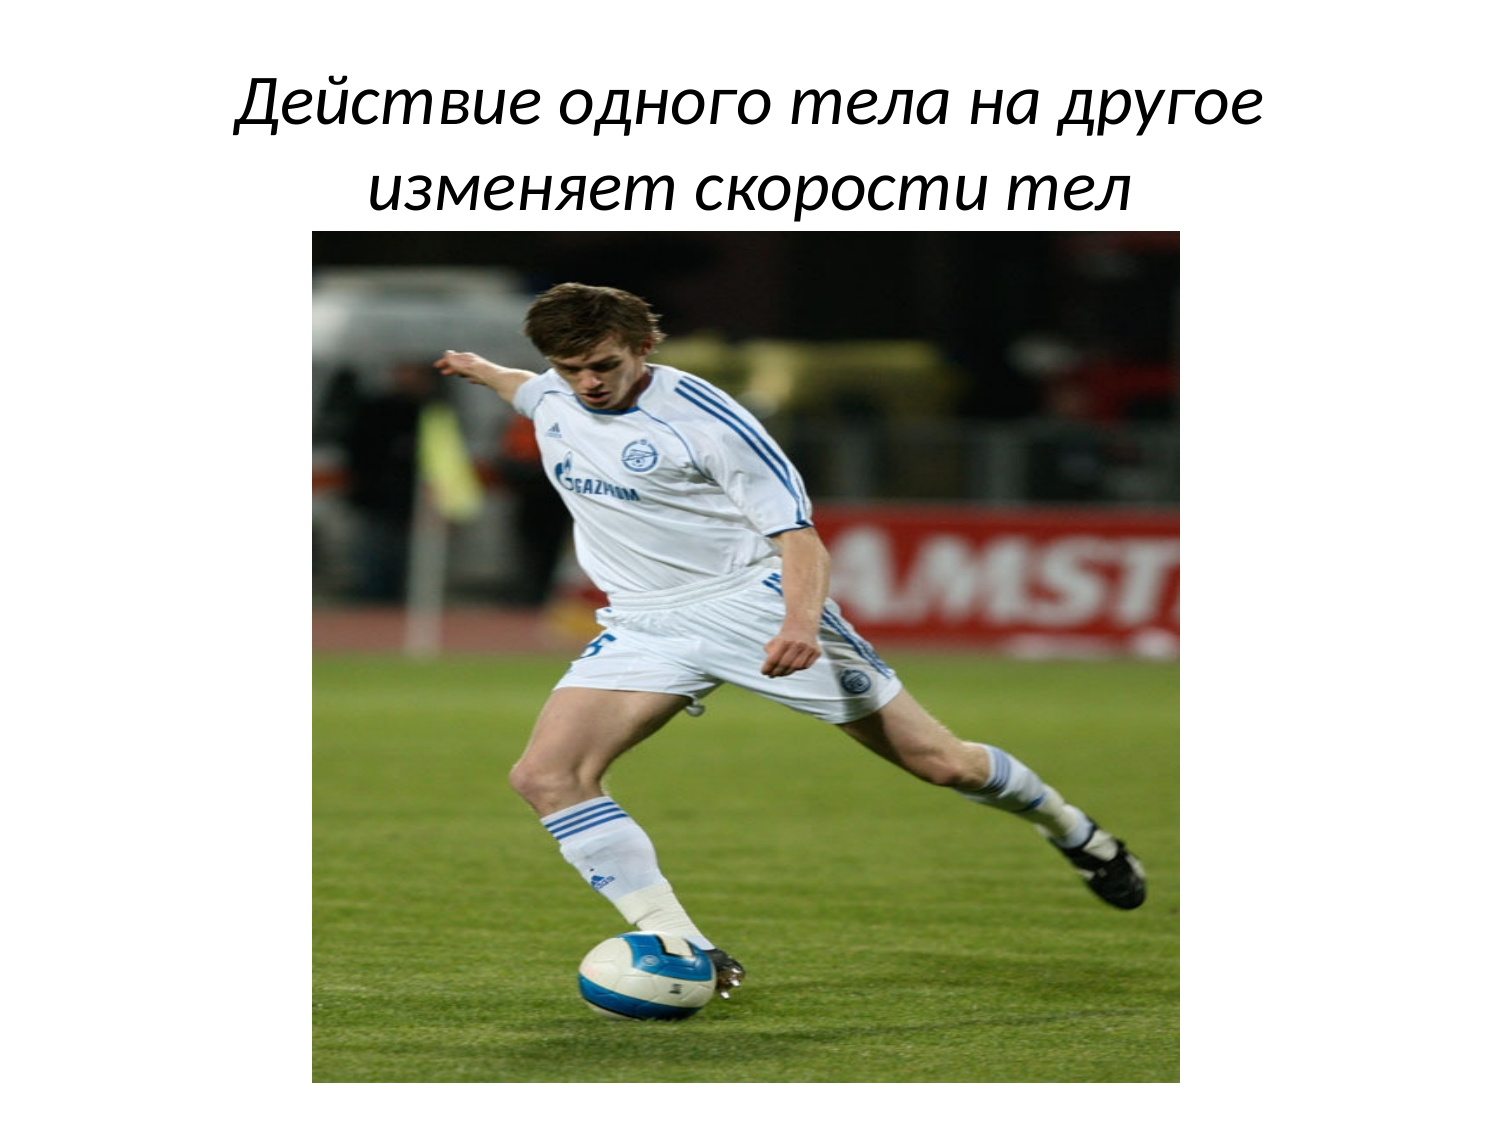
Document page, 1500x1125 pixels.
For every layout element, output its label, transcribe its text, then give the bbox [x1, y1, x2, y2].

picture [312, 231, 1181, 1083]
title Действие одного тела на другое изменяет скорости тел [74, 44, 1426, 233]
